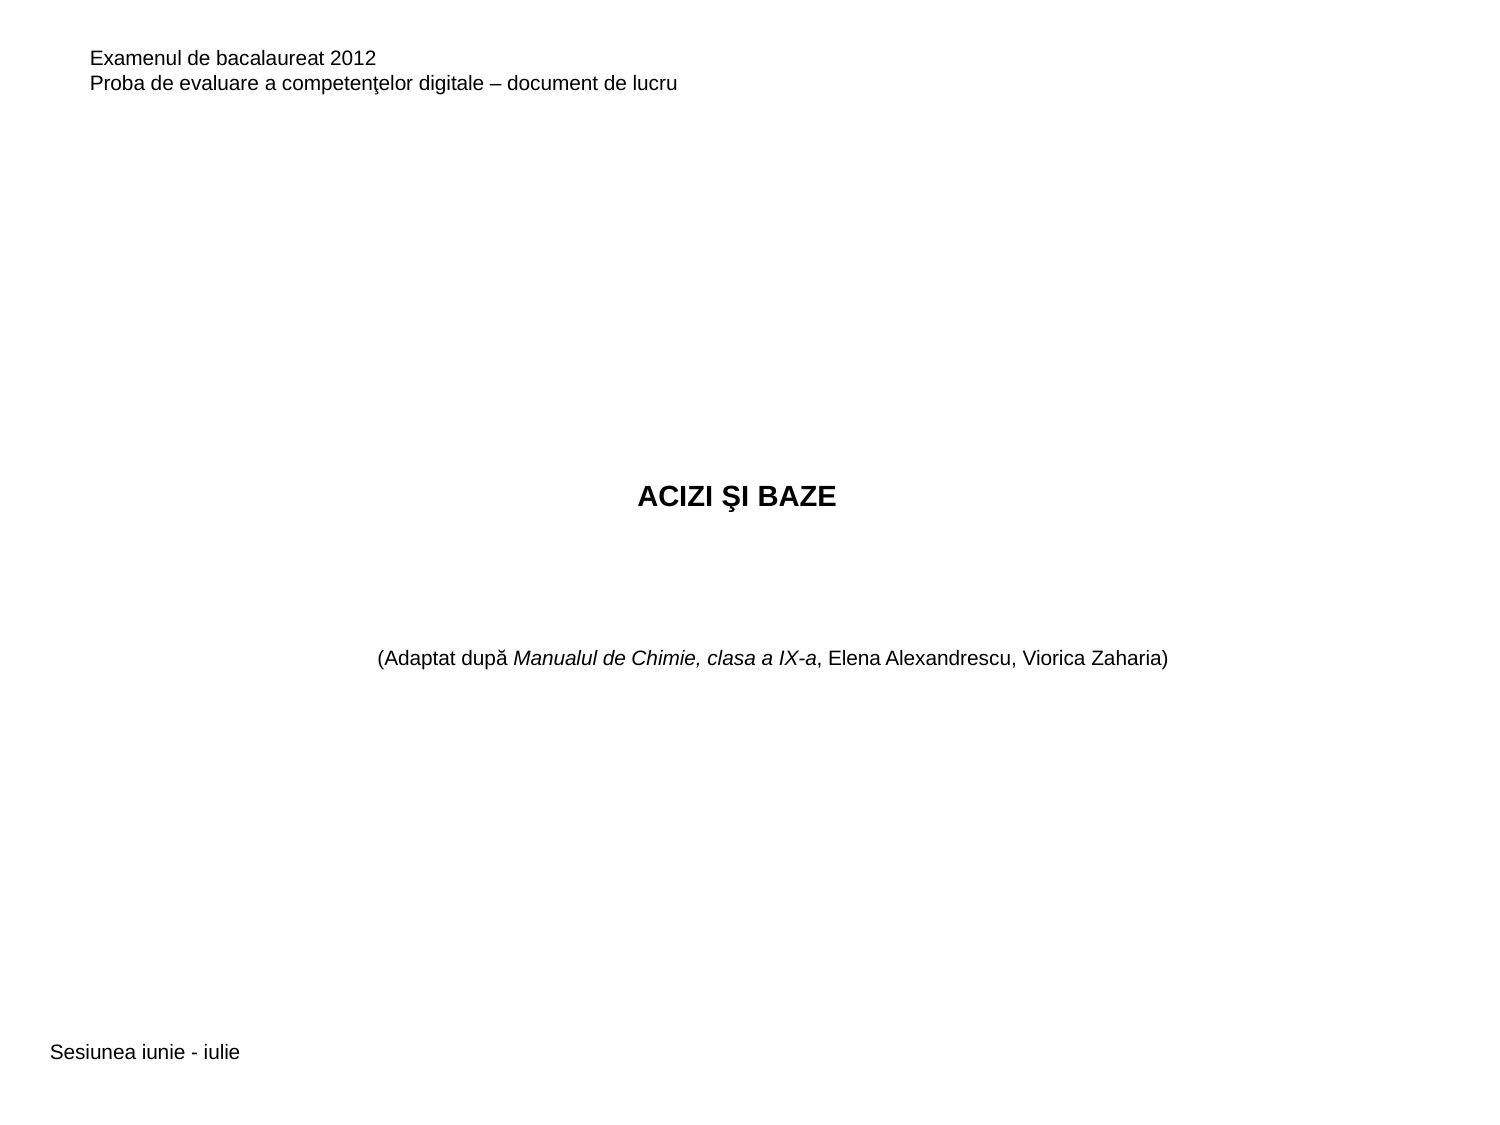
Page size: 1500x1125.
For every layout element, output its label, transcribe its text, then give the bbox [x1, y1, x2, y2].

subtitle (Adaptat după Manualul de Chimie, clasa a IX-a, Elena Alexandrescu, Viorica Zaharia) [362, 637, 1413, 926]
text_box Sesiunea iunie - iulie [35, 1031, 457, 1071]
title ACIZI ŞI BAZE [112, 349, 1388, 591]
text_box Examenul de bacalaureat 2012 Proba de evaluare a competenţelor digitale – document de lucru [75, 37, 1388, 103]
